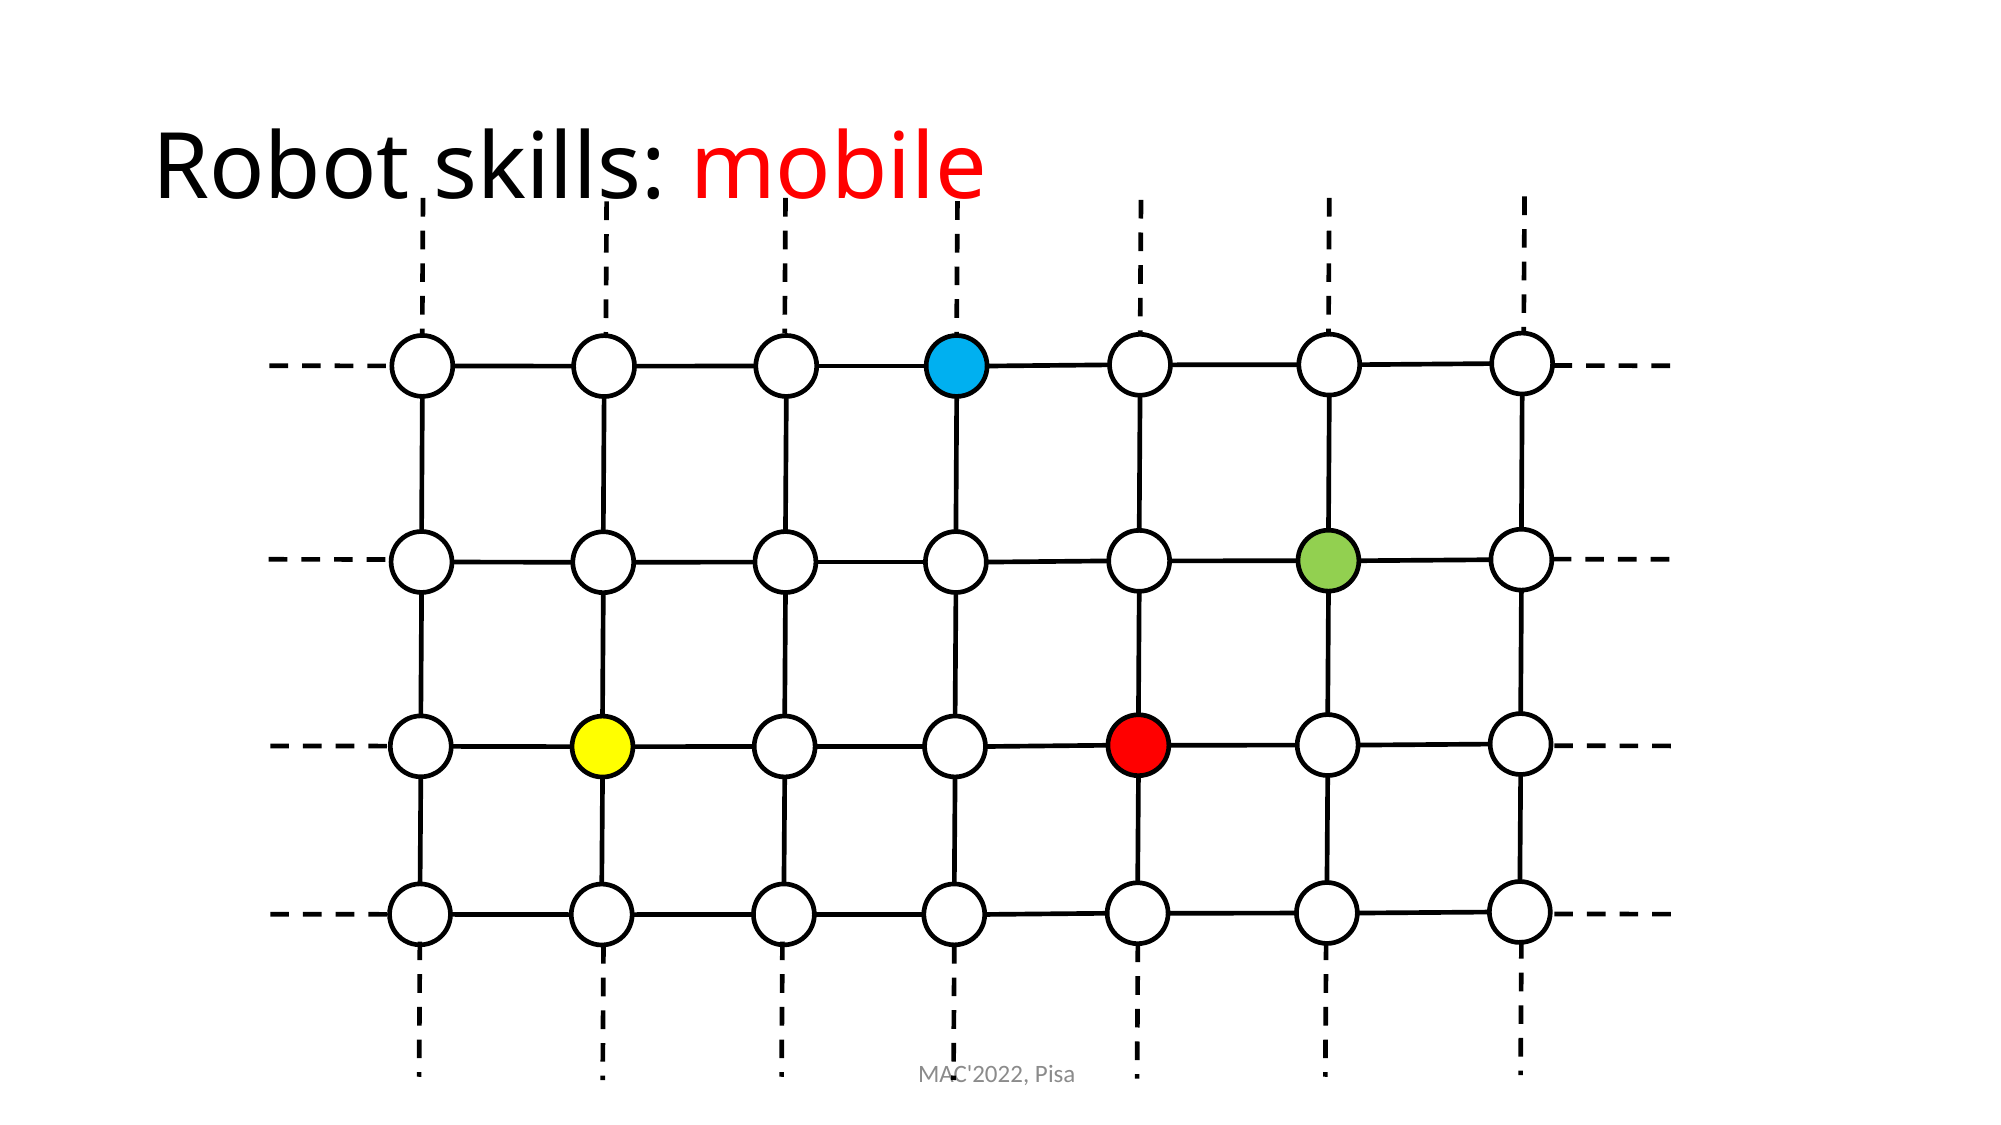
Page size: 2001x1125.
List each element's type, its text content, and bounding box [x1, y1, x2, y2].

text_box [571, 715, 634, 778]
text_box [572, 334, 636, 398]
footer MAC'2022, Pisa [662, 1042, 1338, 1103]
text_box [390, 334, 454, 398]
text_box [1106, 881, 1169, 945]
text_box [1296, 713, 1359, 777]
text_box [1297, 529, 1360, 593]
text_box [752, 883, 816, 946]
text_box [1107, 529, 1171, 593]
text_box [570, 883, 634, 946]
text_box [571, 530, 635, 594]
text_box [925, 334, 988, 398]
text_box [388, 883, 452, 946]
text_box [924, 530, 988, 594]
text_box [923, 715, 987, 778]
text_box [1108, 333, 1172, 397]
title Robot skills: mobile [137, 59, 1863, 278]
text_box [754, 530, 817, 594]
text_box [390, 530, 453, 594]
text_box [753, 715, 817, 778]
text_box [1489, 712, 1553, 776]
text_box [922, 883, 986, 946]
text_box [1490, 332, 1554, 395]
text_box [1488, 880, 1552, 944]
text_box [1295, 881, 1359, 945]
text_box [754, 334, 818, 398]
text_box [1107, 713, 1170, 777]
text_box [389, 715, 453, 778]
text_box [1297, 333, 1361, 396]
text_box [1490, 528, 1553, 592]
